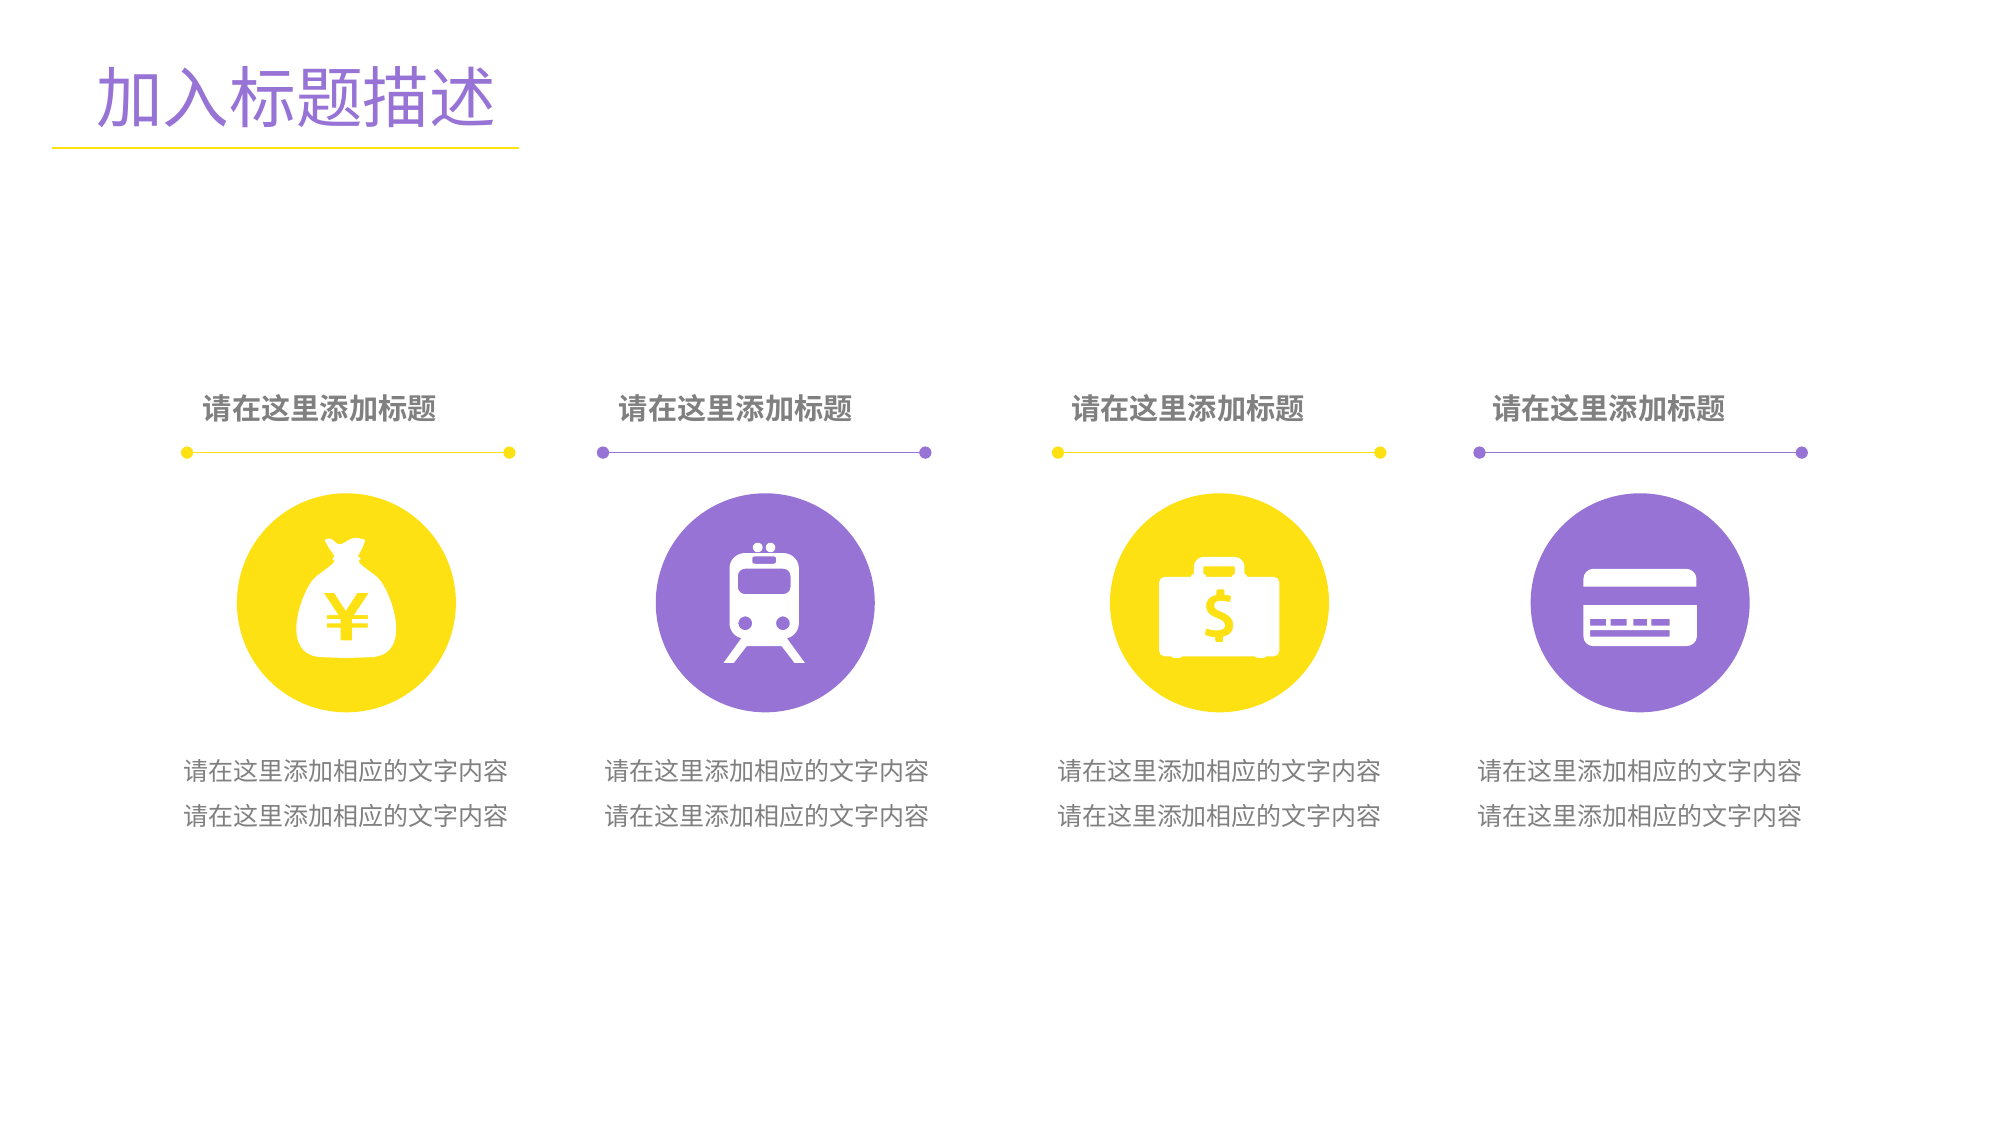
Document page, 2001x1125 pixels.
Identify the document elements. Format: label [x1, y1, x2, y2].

text_box [160, 382, 1826, 835]
text_box [29, 55, 564, 148]
